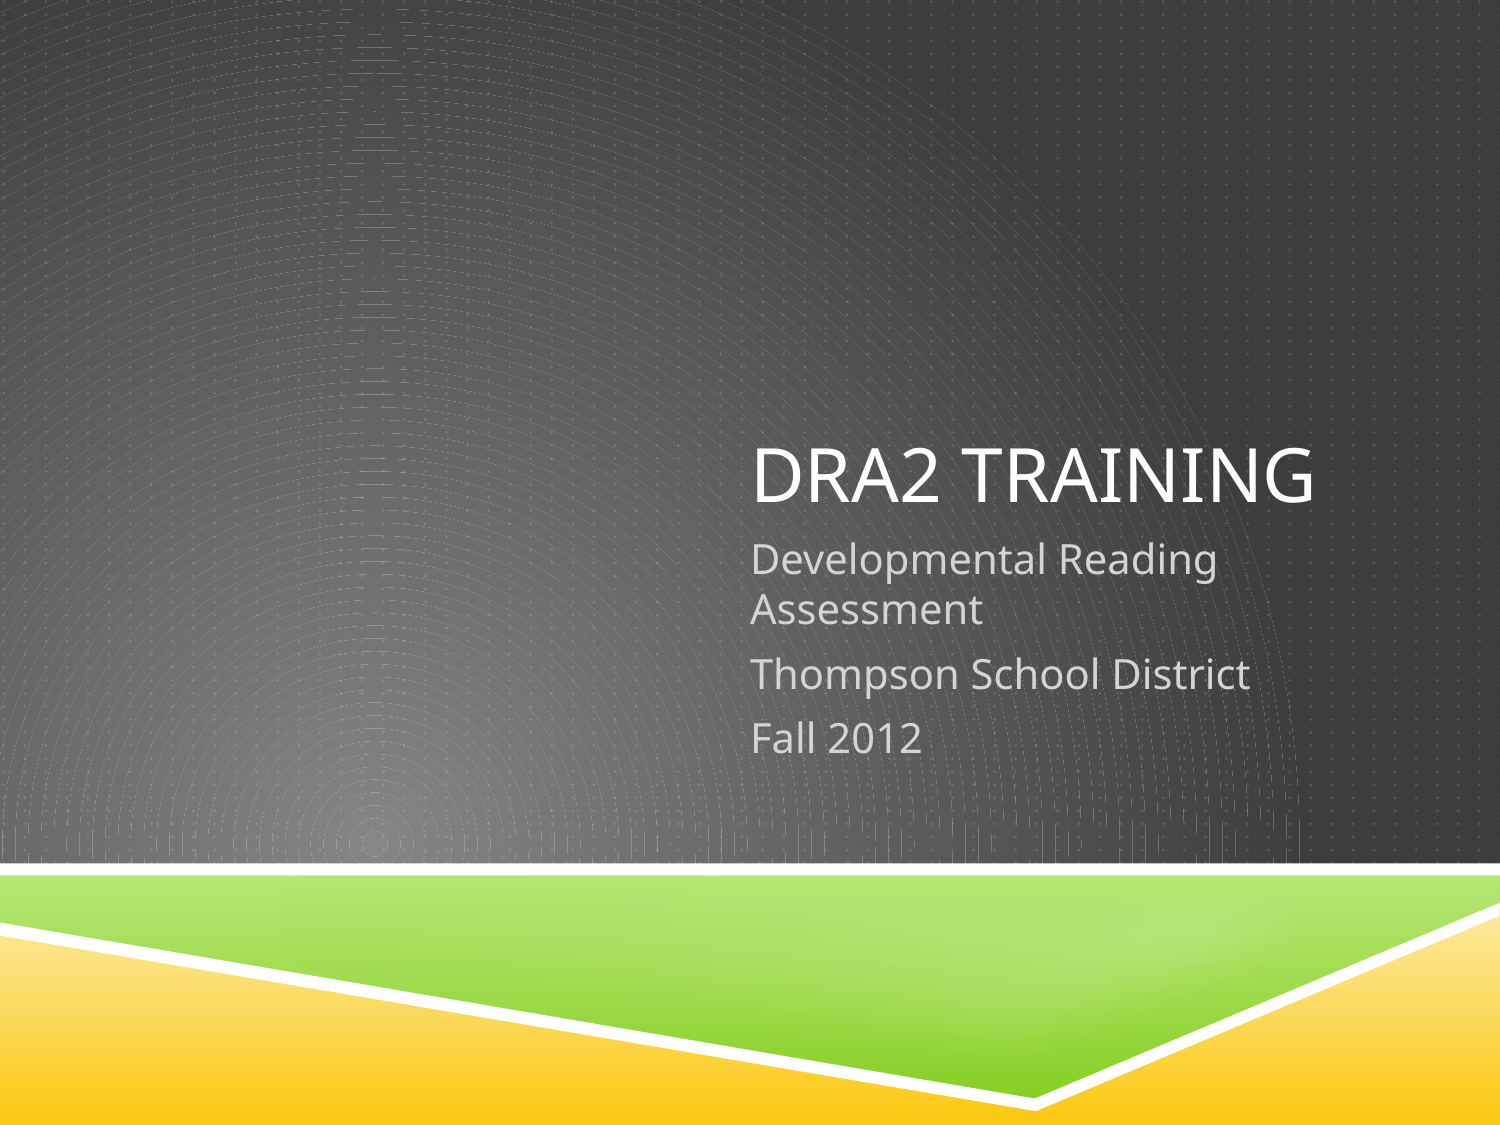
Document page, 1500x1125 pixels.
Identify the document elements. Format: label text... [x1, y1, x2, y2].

title DRA2 Training [750, 275, 1388, 525]
subtitle Developmental Reading Assessment Thompson School District Fall 2012 [750, 525, 1388, 825]
